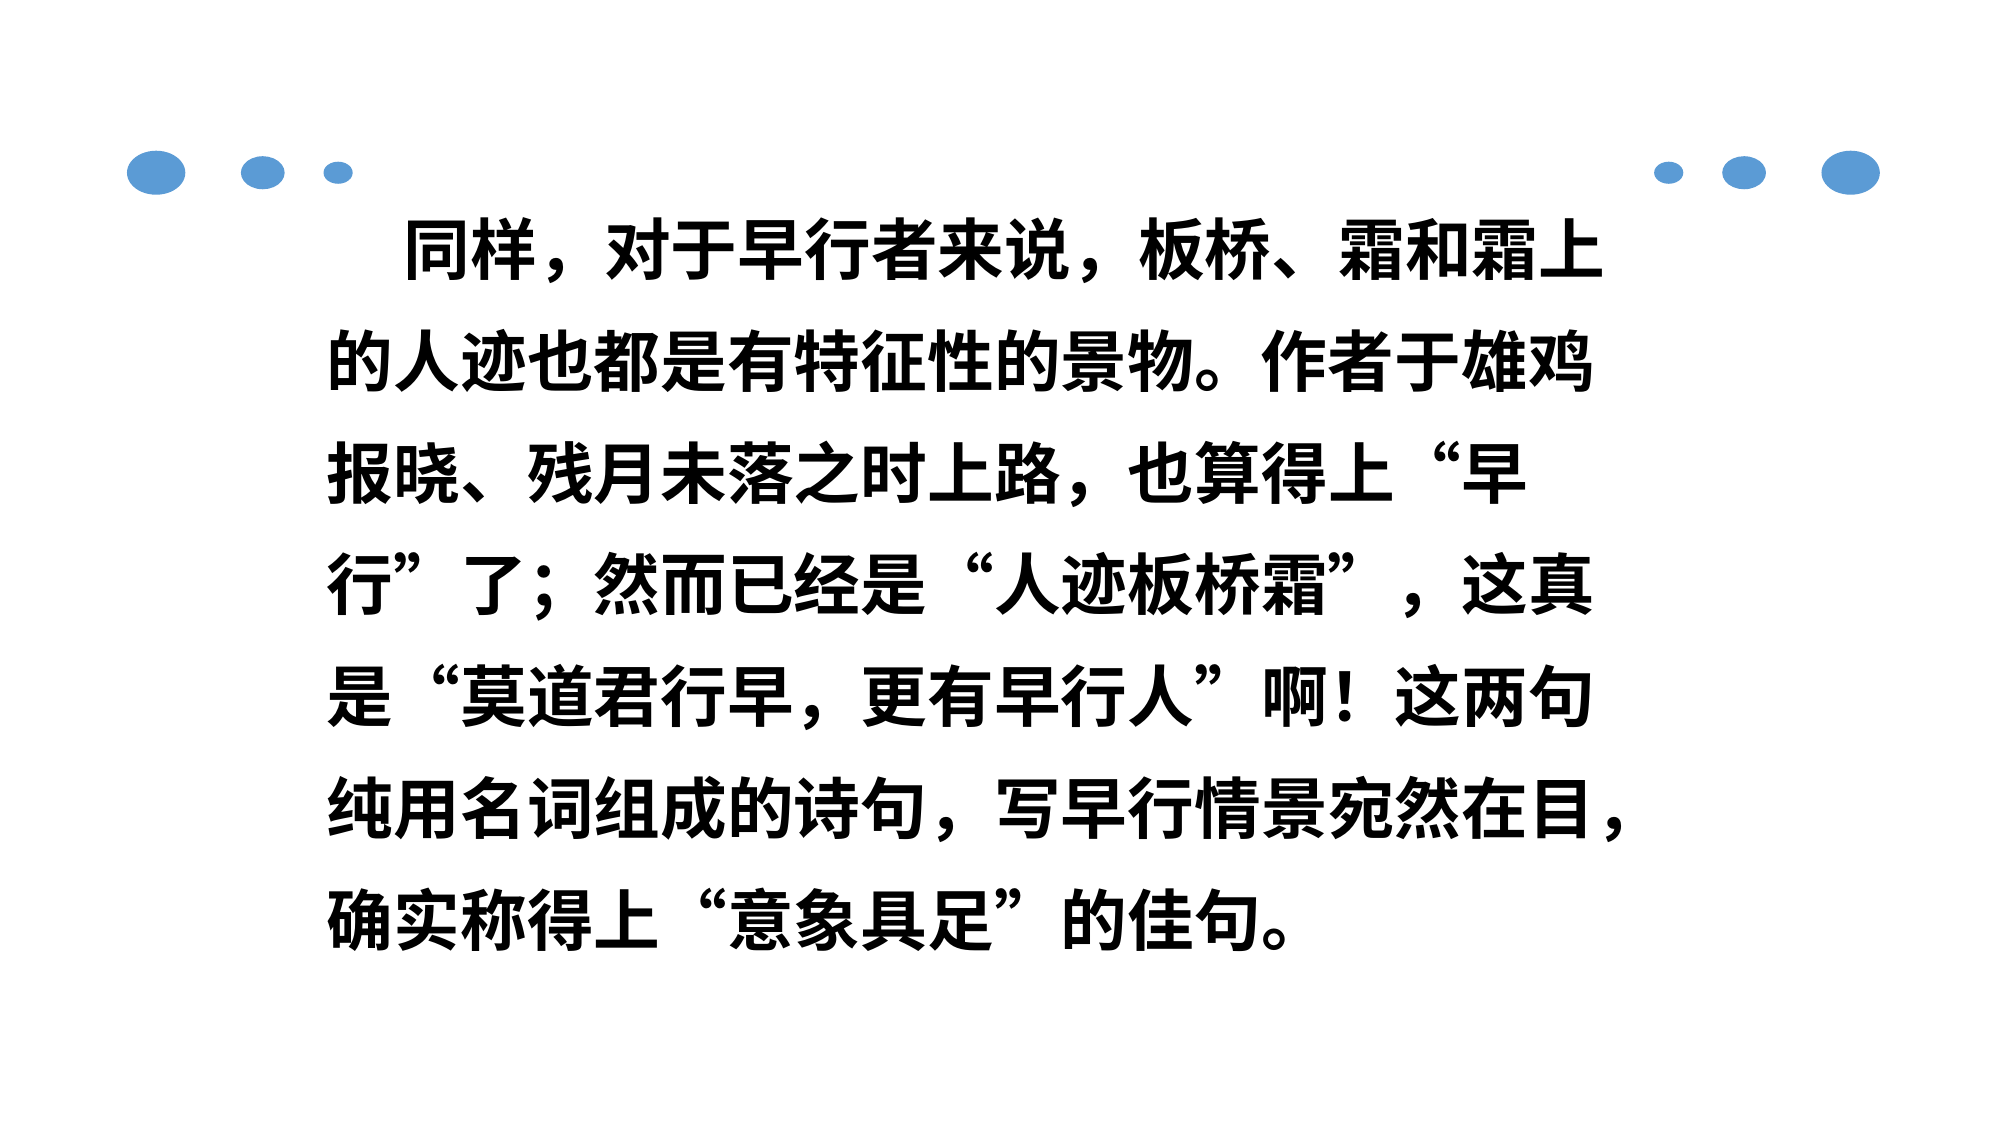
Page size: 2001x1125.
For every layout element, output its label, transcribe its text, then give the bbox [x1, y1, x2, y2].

text_box 同样，对于早行者来说，板桥、霜和霜上的人迹也都是有特征性的景物。作者于雄鸡报晓、残月未落之时上路，也算得上“早行”了；然而已经是“人迹板桥霜”，这真是“莫道君行早，更有早行人”啊！这两句纯用名词组成的诗句，写早行情景宛然在目，确实称得上“意象具足”的佳句。 [312, 168, 1654, 967]
